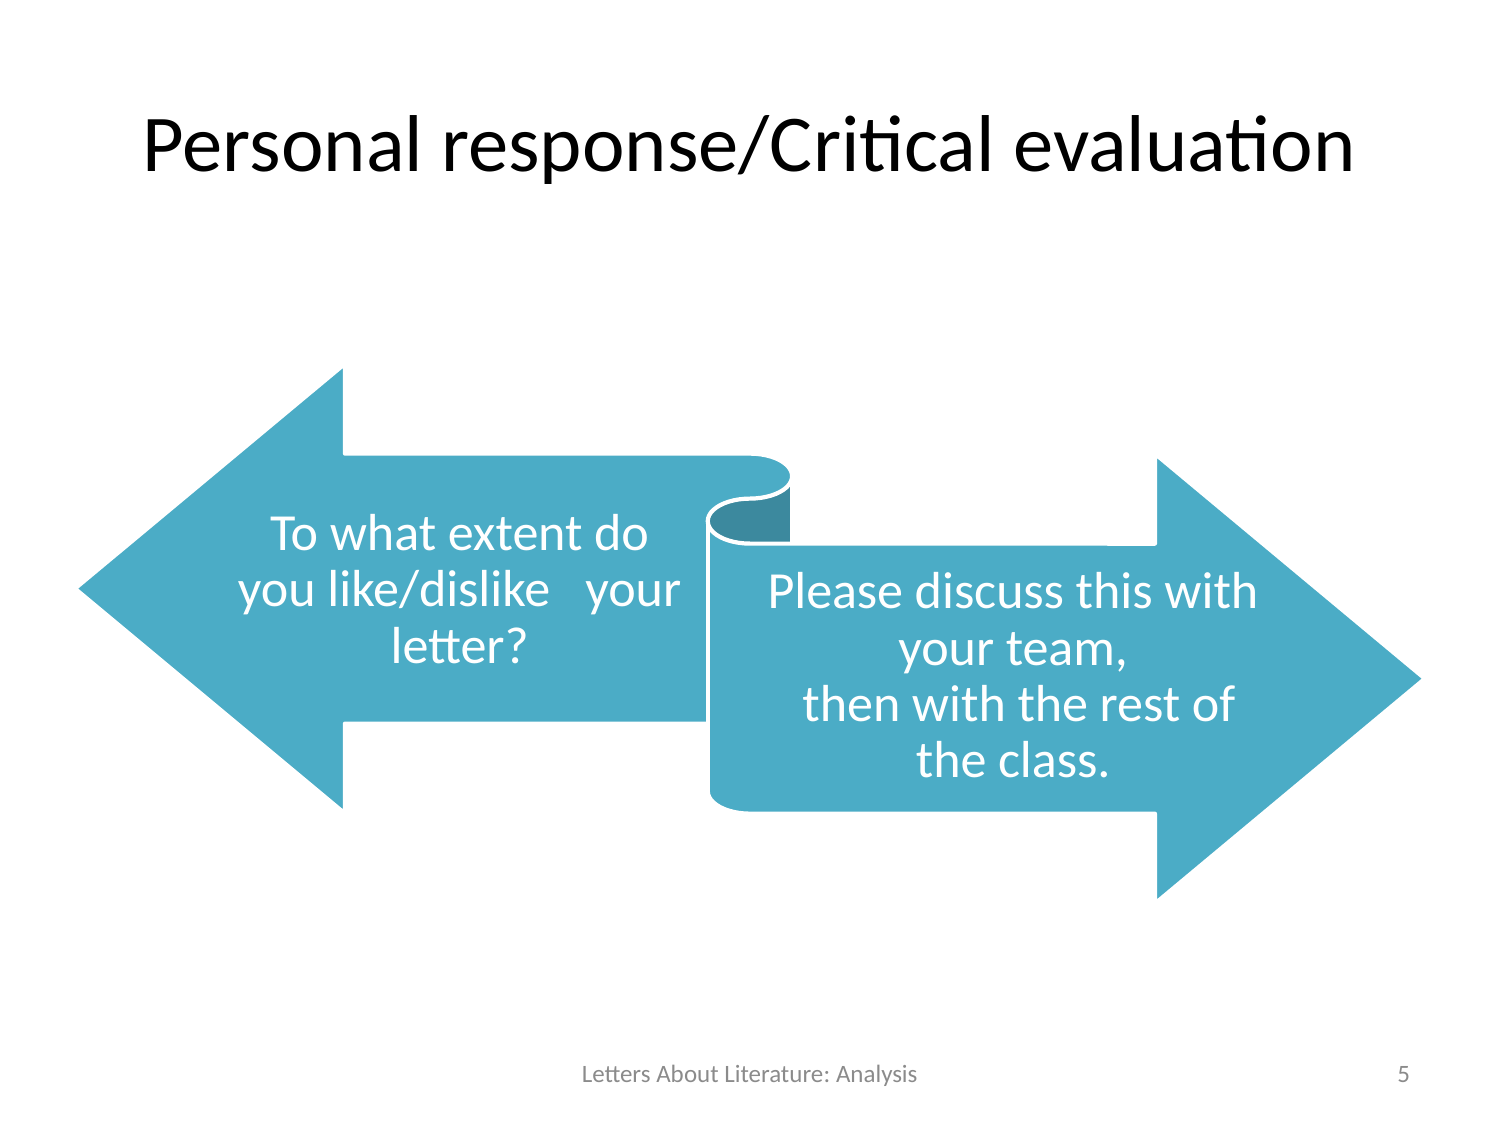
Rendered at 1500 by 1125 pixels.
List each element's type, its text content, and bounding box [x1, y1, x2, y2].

title Personal response/Critical evaluation [75, 45, 1425, 233]
slide_number 5 [1074, 1042, 1425, 1103]
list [74, 262, 1426, 1006]
footer Letters About Literature: Analysis [512, 1042, 988, 1103]
